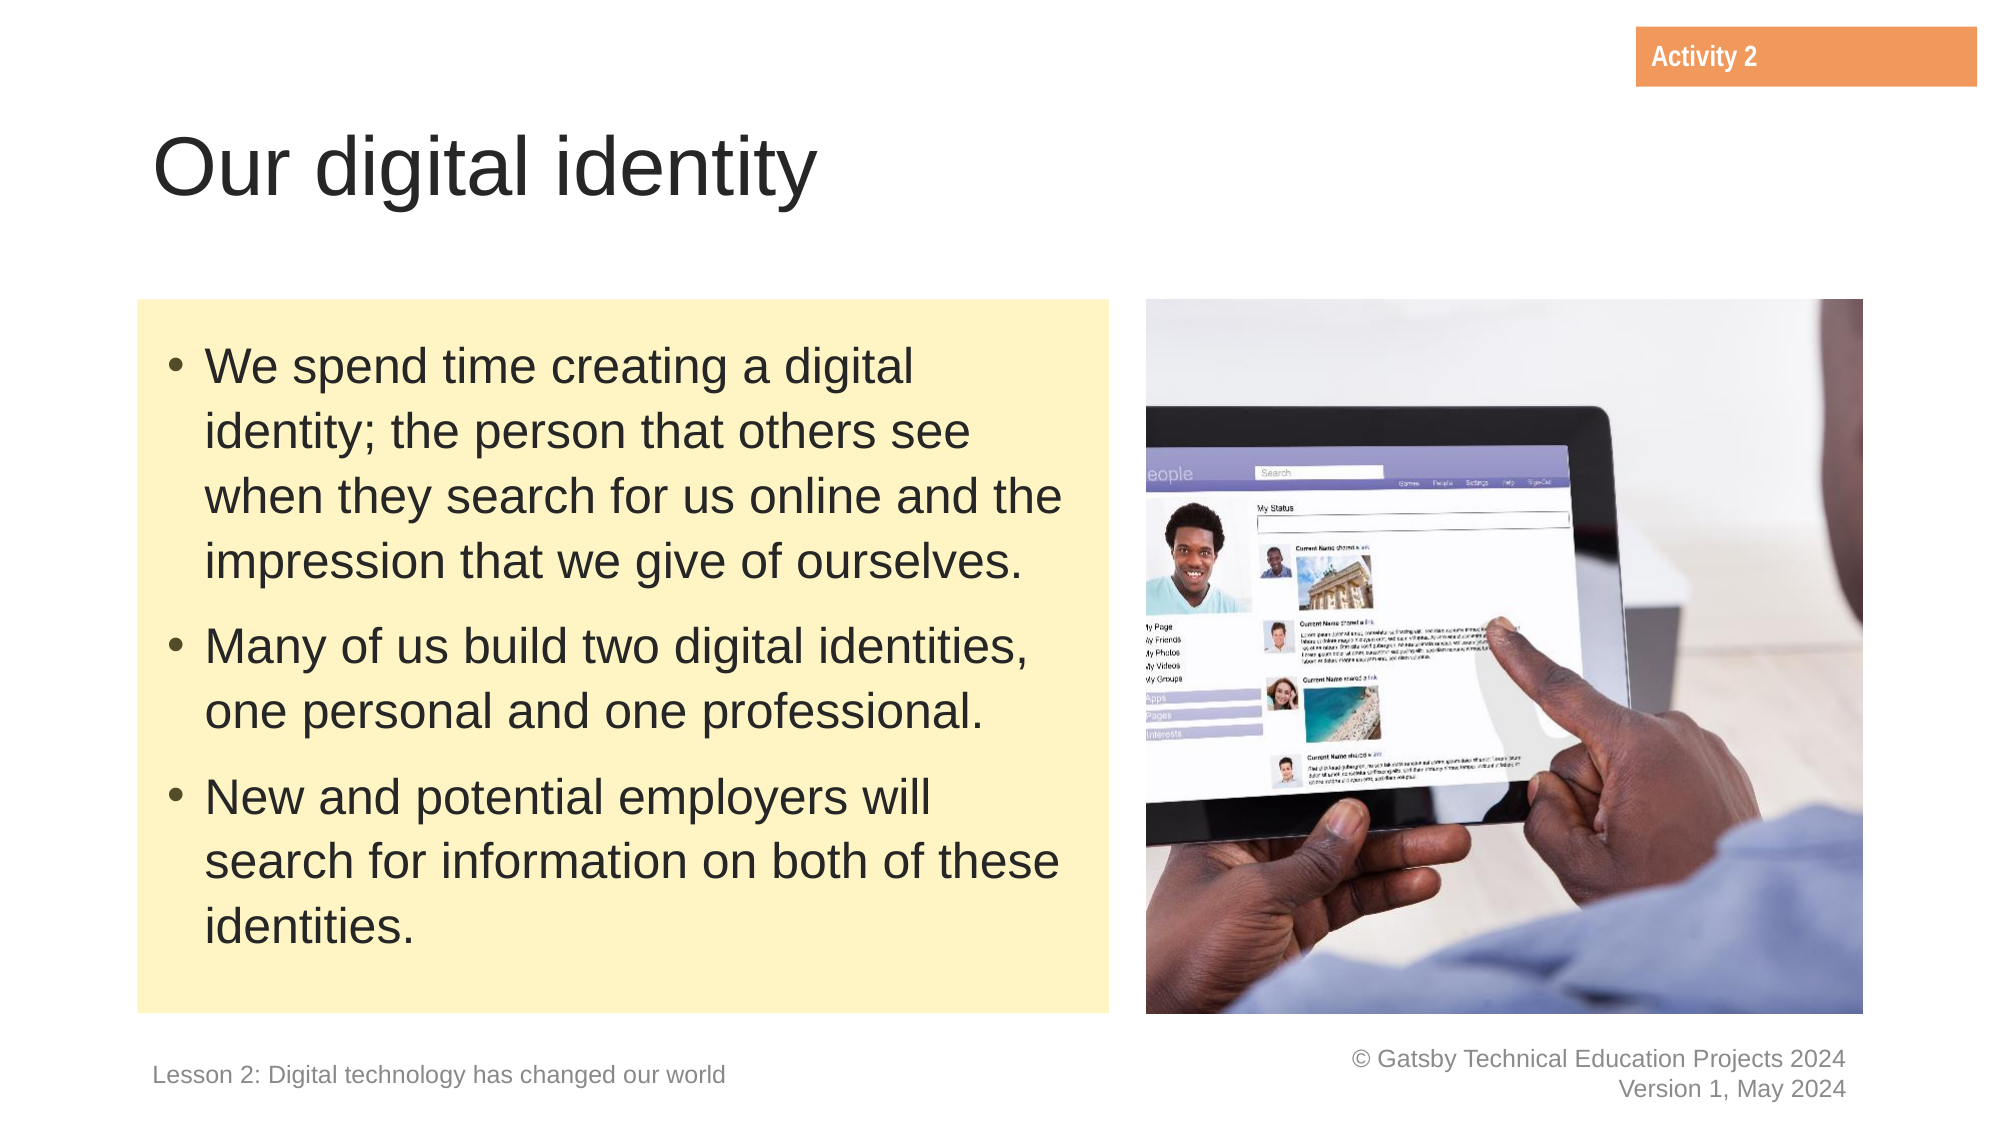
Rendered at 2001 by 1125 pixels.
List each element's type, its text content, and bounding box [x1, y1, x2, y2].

list Lesson 2: Digital technology has changed our world [137, 1042, 829, 1103]
list We spend time creating a digital identity; the person that others see when they search for us online and the impression that we give of ourselves. Many of us build two digital identities, one personal and one professional. New and potential employers will search for information on both of these identities. [137, 299, 1109, 1014]
list Activity 2 [1636, 26, 1978, 87]
title Our digital identity [137, 59, 1863, 278]
picture [1146, 299, 1863, 1014]
